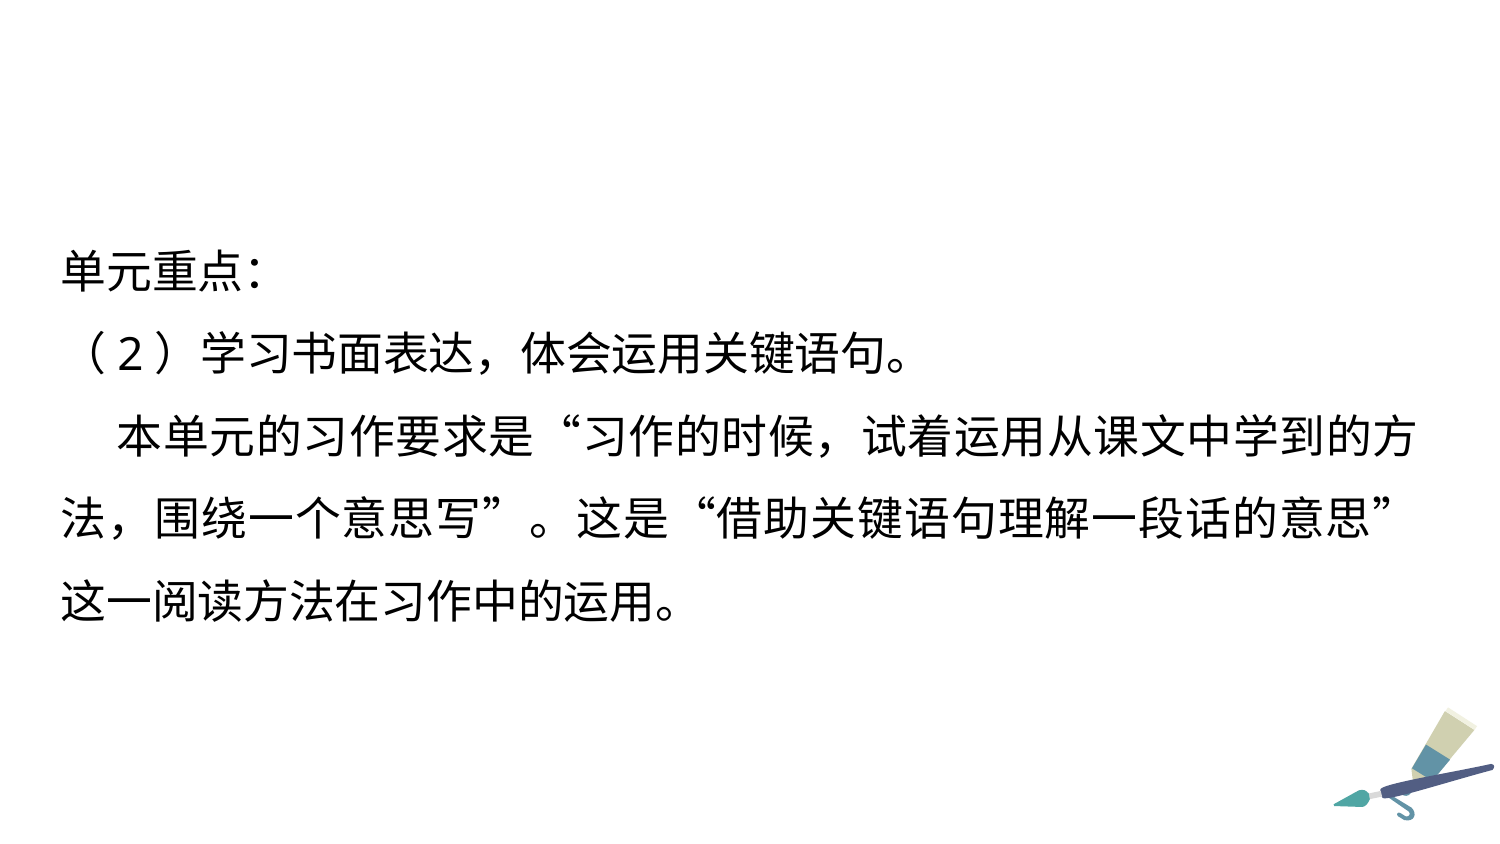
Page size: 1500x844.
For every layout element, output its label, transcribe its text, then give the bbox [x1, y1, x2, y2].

text_box 单元重点： （2）学习书面表达，体会运用关键语句。 本单元的习作要求是“习作的时候，试着运用从课文中学到的方法，围绕一个意思写”。这是“借助关键语句理解一段话的意思”这一阅读方法在习作中的运用。 [0, 207, 1435, 635]
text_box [1358, 708, 1481, 844]
